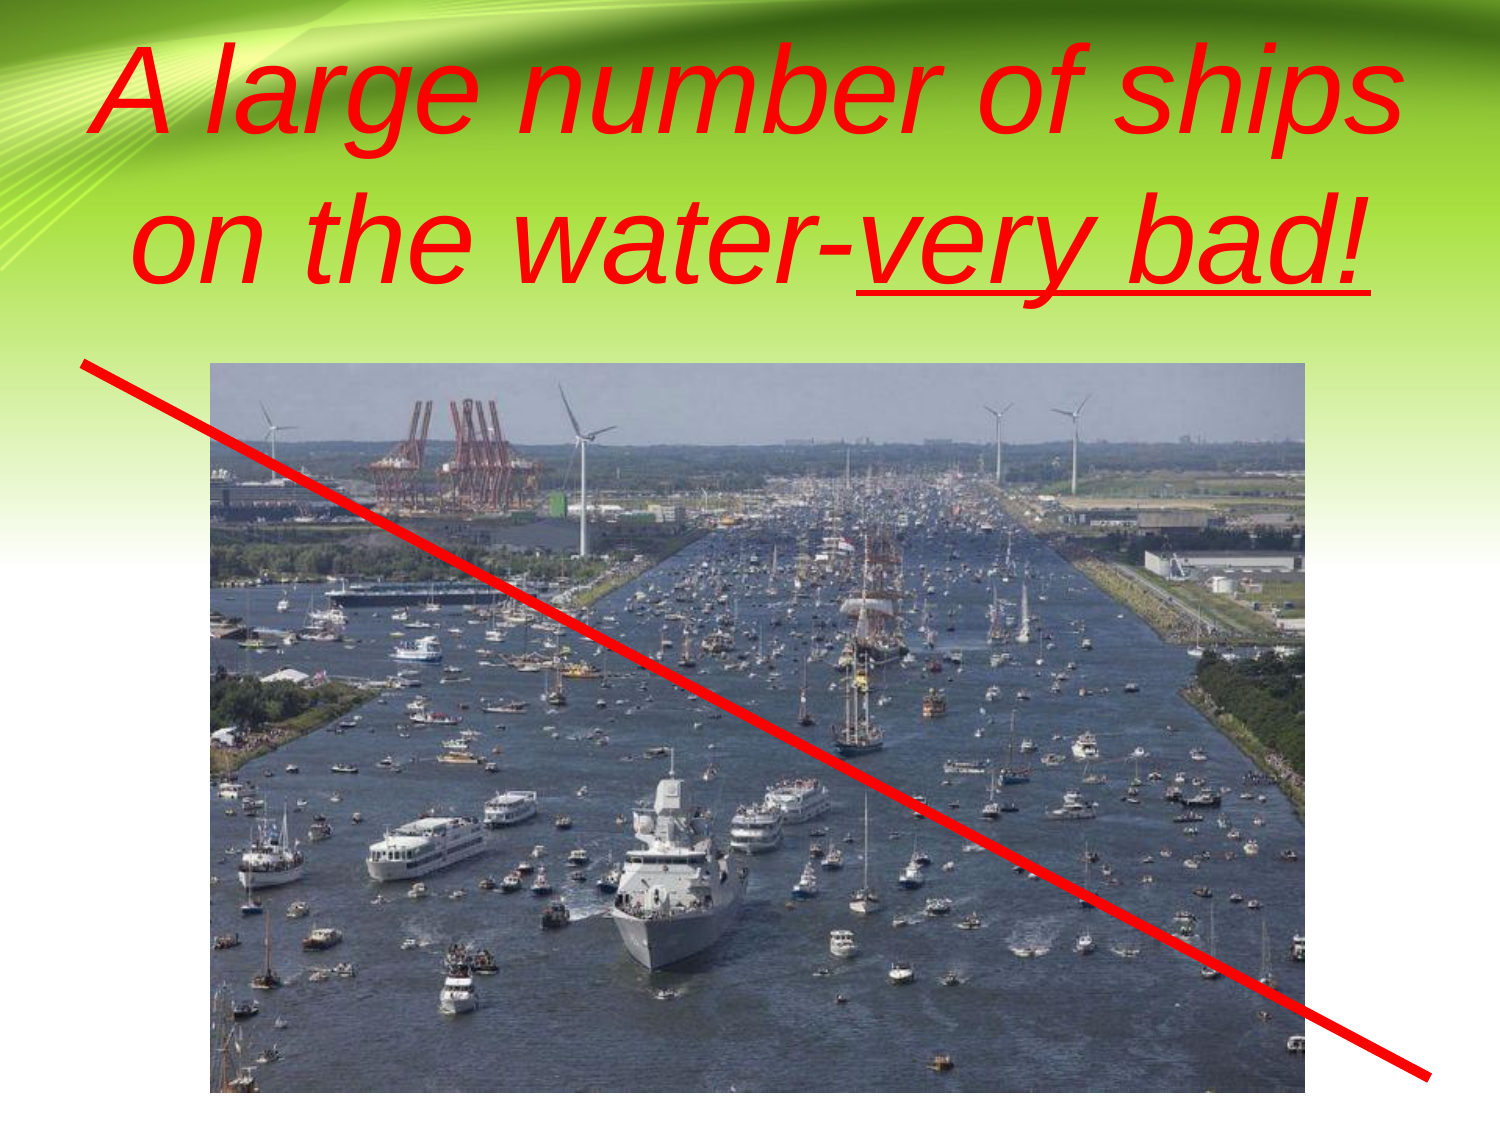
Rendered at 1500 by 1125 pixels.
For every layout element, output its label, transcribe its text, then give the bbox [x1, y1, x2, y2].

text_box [81, 363, 1430, 1093]
title A large number of ships on the water-very bad! [0, 0, 1500, 317]
picture [0, 317, 1500, 1125]
